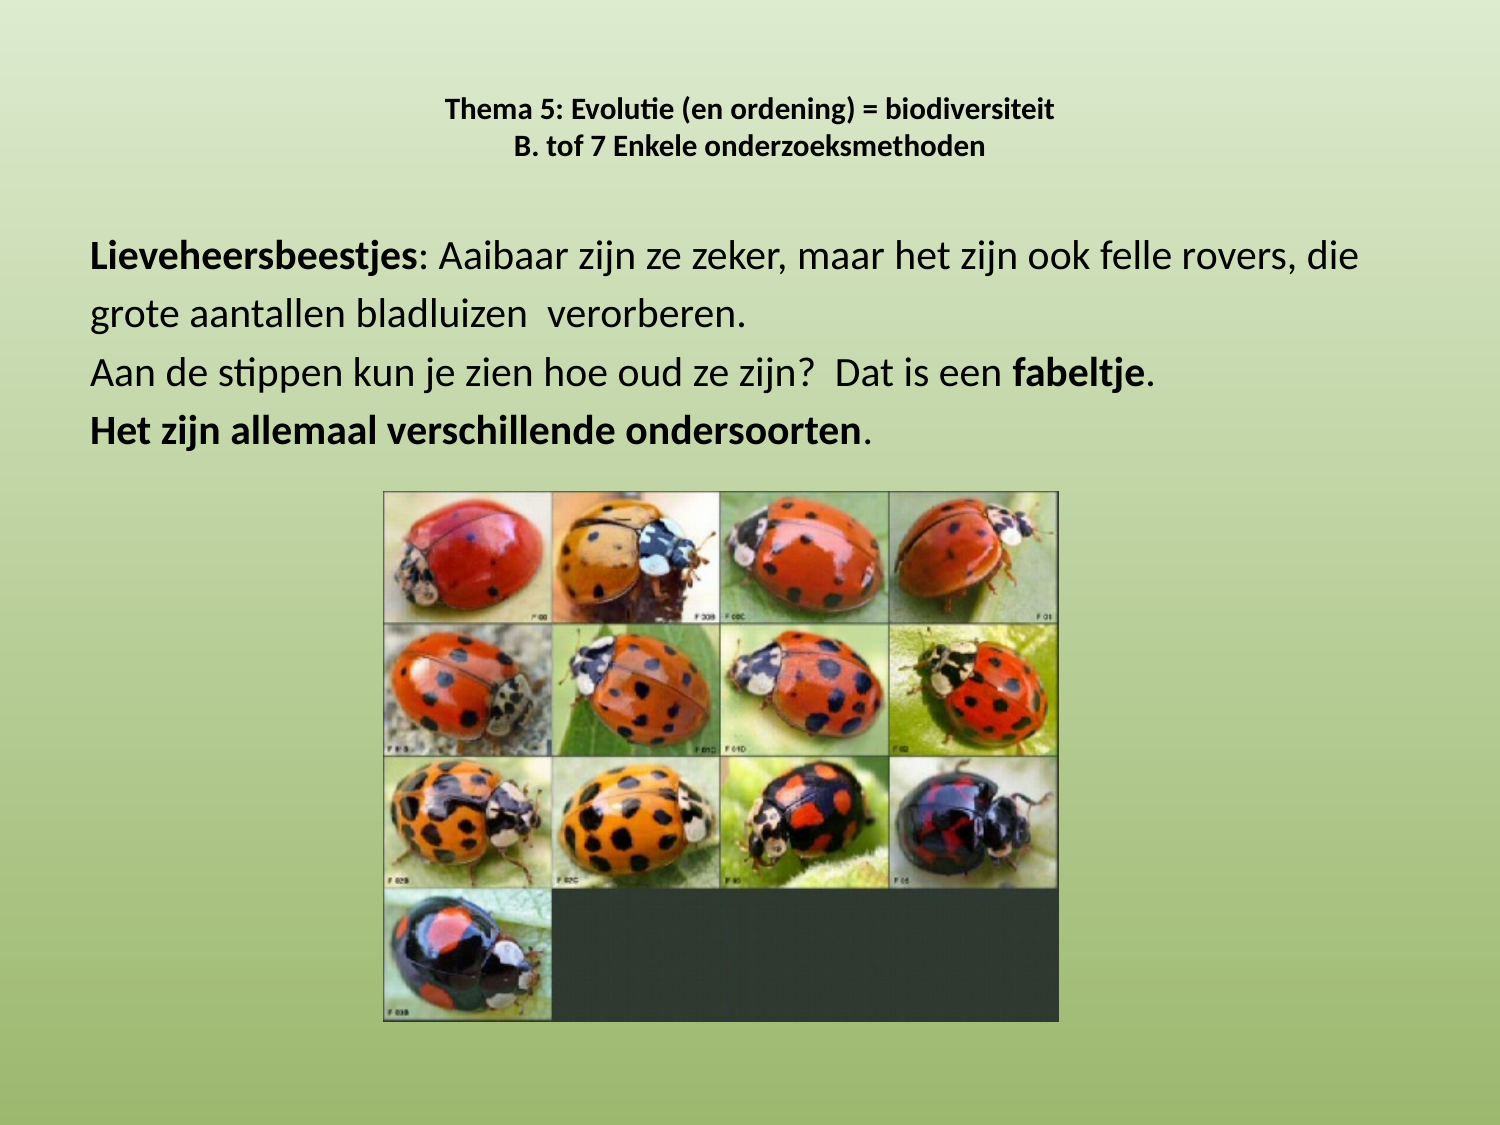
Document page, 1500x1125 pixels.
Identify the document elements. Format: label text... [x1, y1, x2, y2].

title Thema 5: Evolutie (en ordening) = biodiversiteit B. tof 7 Enkele onderzoeksmethoden [75, 54, 1425, 209]
picture [383, 491, 1059, 1022]
list Lieveheersbeestjes: Aaibaar zijn ze zeker, maar het zijn ook felle rovers, die grote aantallen bladluizen verorberen. Aan de stippen kun je zien hoe oud ze zijn? Dat is een fabeltje. Het zijn allemaal verschillende ondersoorten. [75, 219, 1425, 1083]
